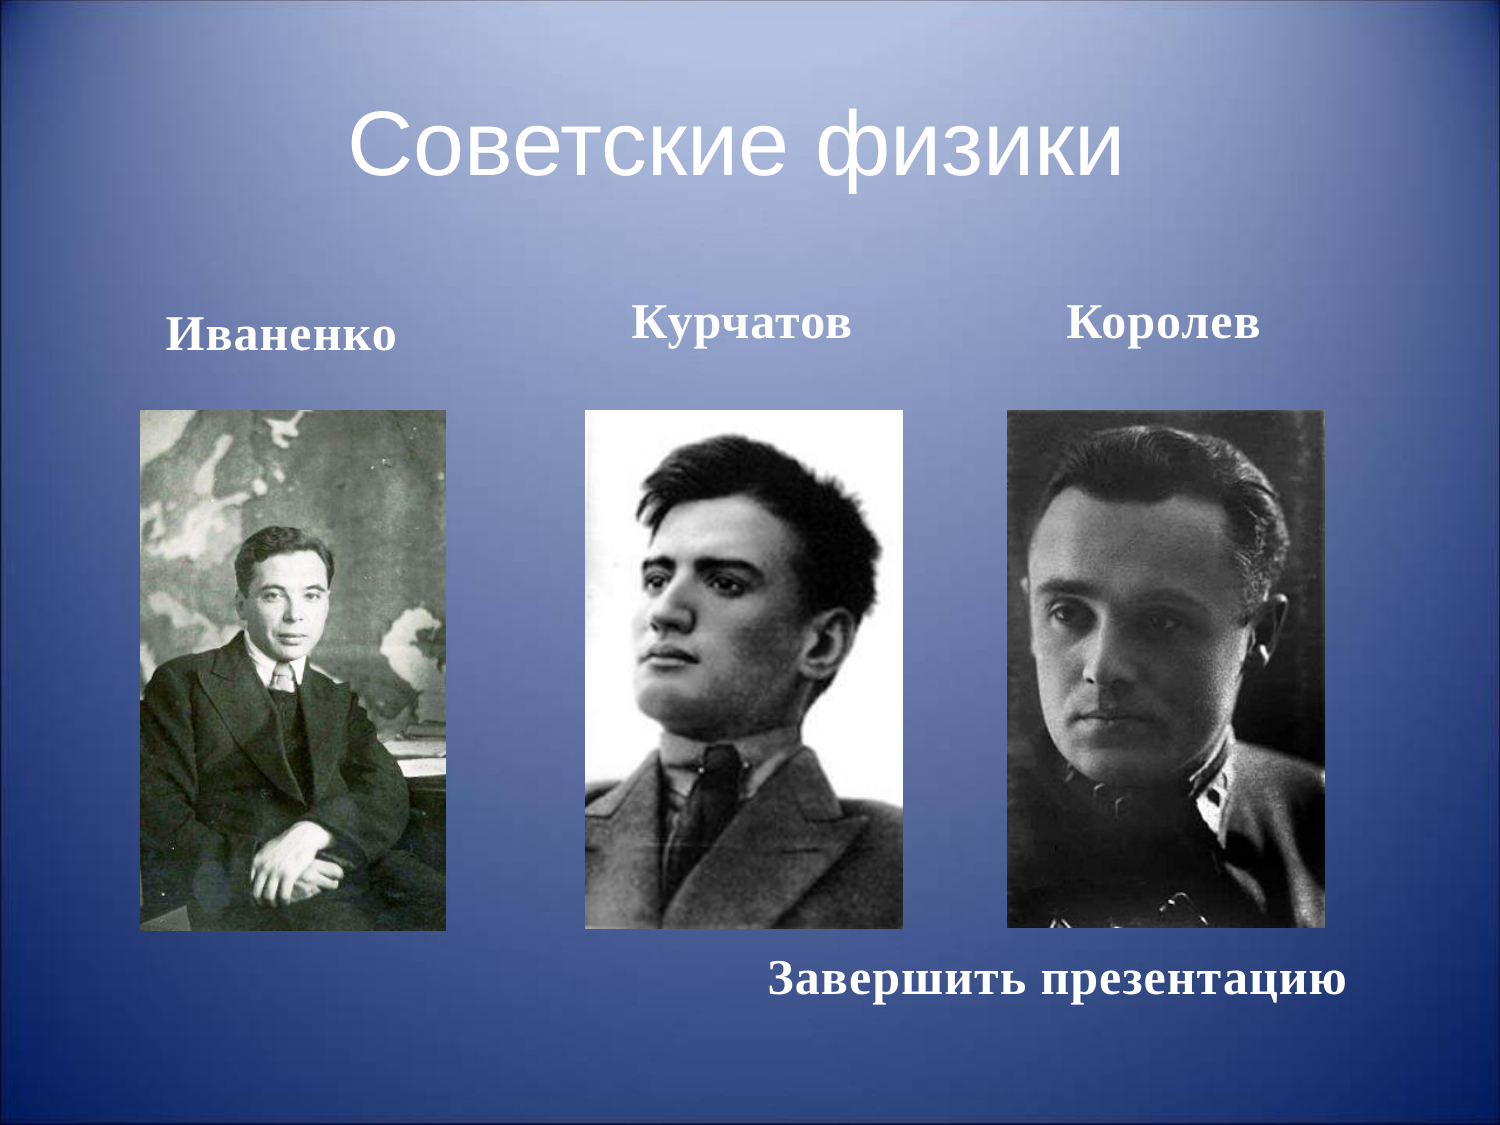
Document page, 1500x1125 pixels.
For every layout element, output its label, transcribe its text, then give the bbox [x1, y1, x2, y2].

title Советские физики [74, 44, 1426, 233]
picture [0, 0, 1500, 1125]
text_box Курчатов [586, 281, 898, 356]
list [81, 245, 1433, 989]
text_box Иваненко [117, 292, 446, 368]
text_box Завершить презентацию [752, 937, 1363, 1013]
text_box Королев [1007, 281, 1320, 356]
